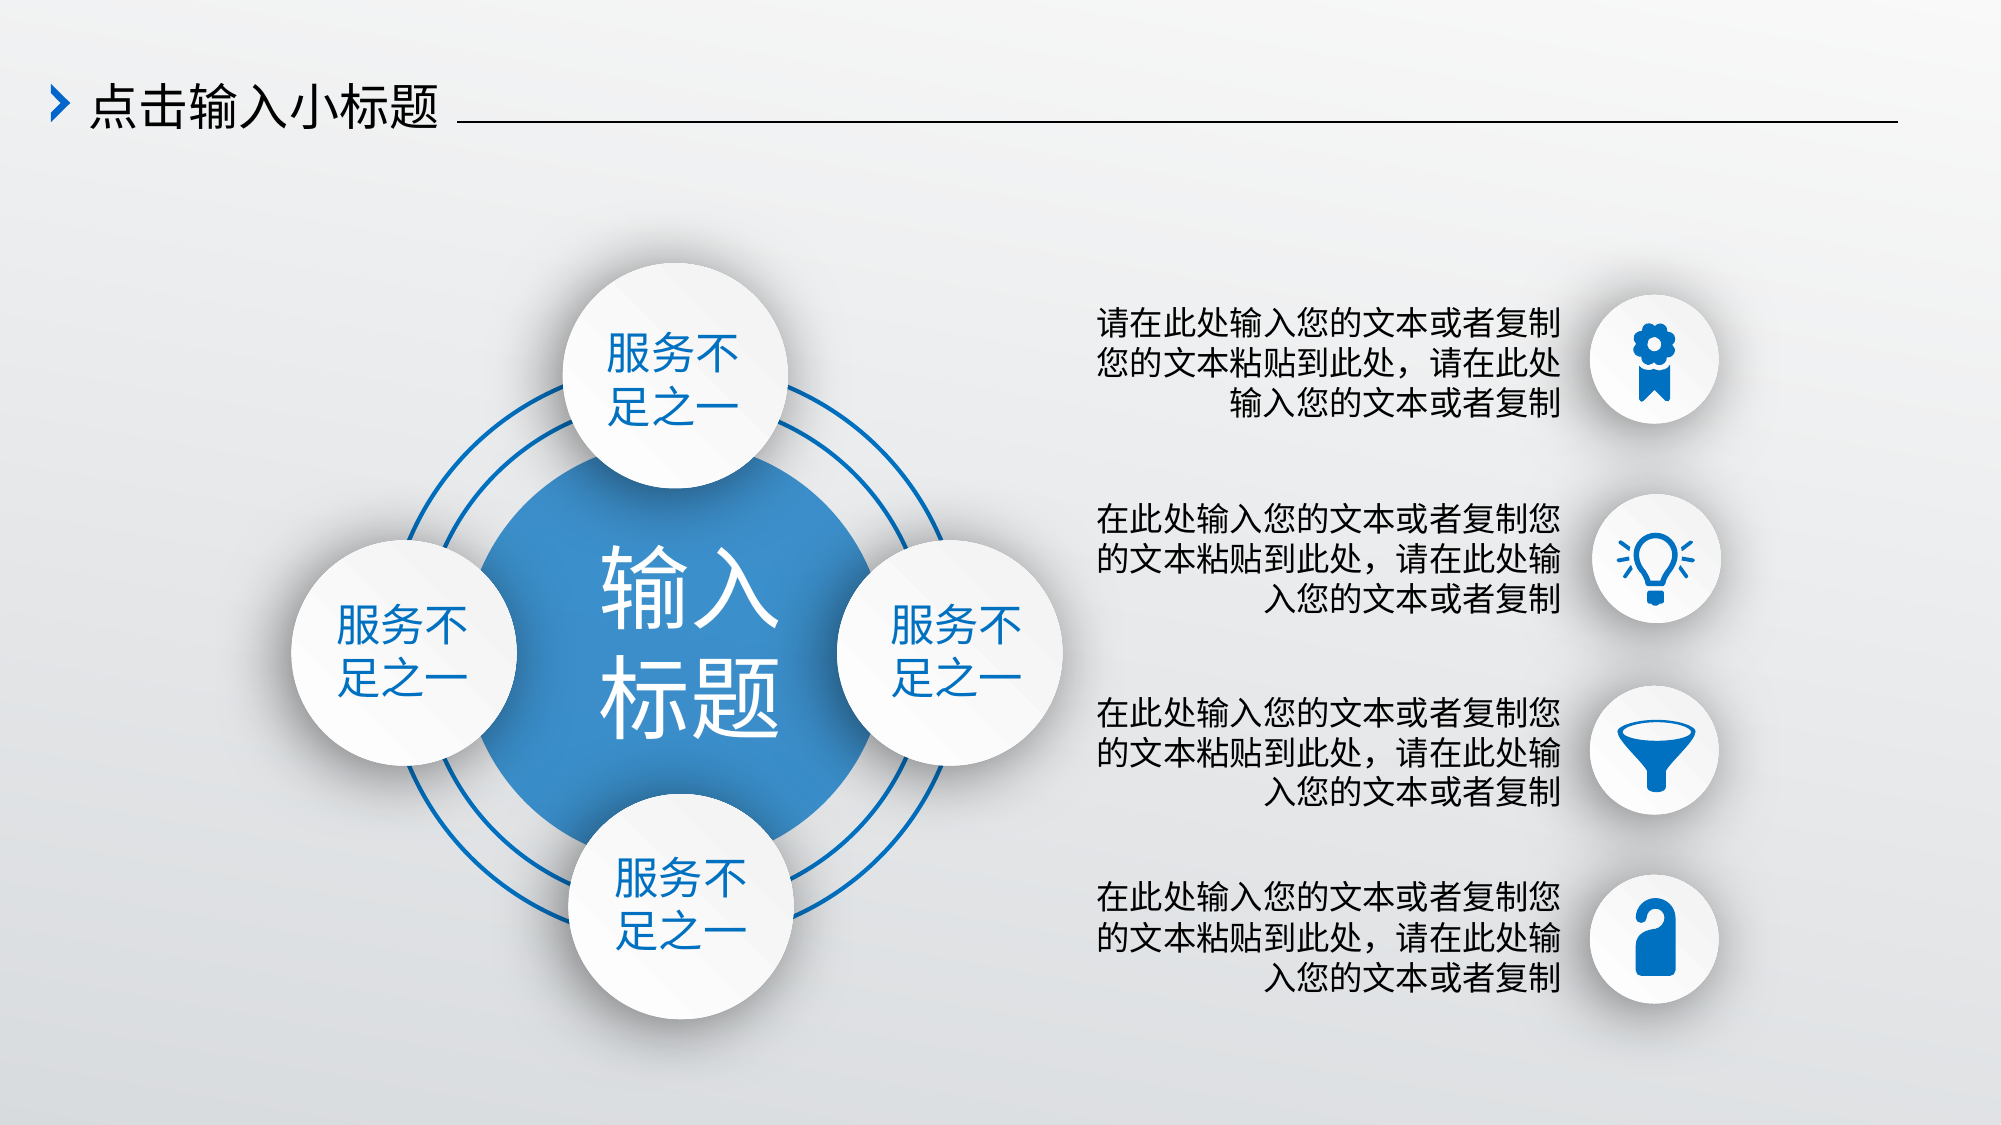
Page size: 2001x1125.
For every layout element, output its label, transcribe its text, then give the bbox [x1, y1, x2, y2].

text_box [1616, 532, 1695, 606]
text_box [1589, 294, 1719, 424]
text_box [1632, 323, 1677, 402]
text_box [1635, 898, 1676, 976]
text_box 在此处输入您的文本或者复制您的文本粘贴到此处，请在此处输入您的文本或者复制 [1070, 490, 1578, 626]
text_box [1589, 874, 1719, 1004]
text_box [50, 67, 1899, 145]
text_box 在此处输入您的文本或者复制您的文本粘贴到此处，请在此处输入您的文本或者复制 [1070, 684, 1578, 819]
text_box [291, 263, 1063, 1020]
text_box [1617, 719, 1696, 793]
text_box [1592, 494, 1721, 607]
text_box 在此处输入您的文本或者复制您的文本粘贴到此处，请在此处输入您的文本或者复制 [1070, 869, 1578, 1004]
text_box 请在此处输入您的文本或者复制您的文本粘贴到此处，请在此处输入您的文本或者复制 [1070, 294, 1578, 430]
text_box [1589, 685, 1719, 815]
text_box [1623, 614, 1690, 623]
